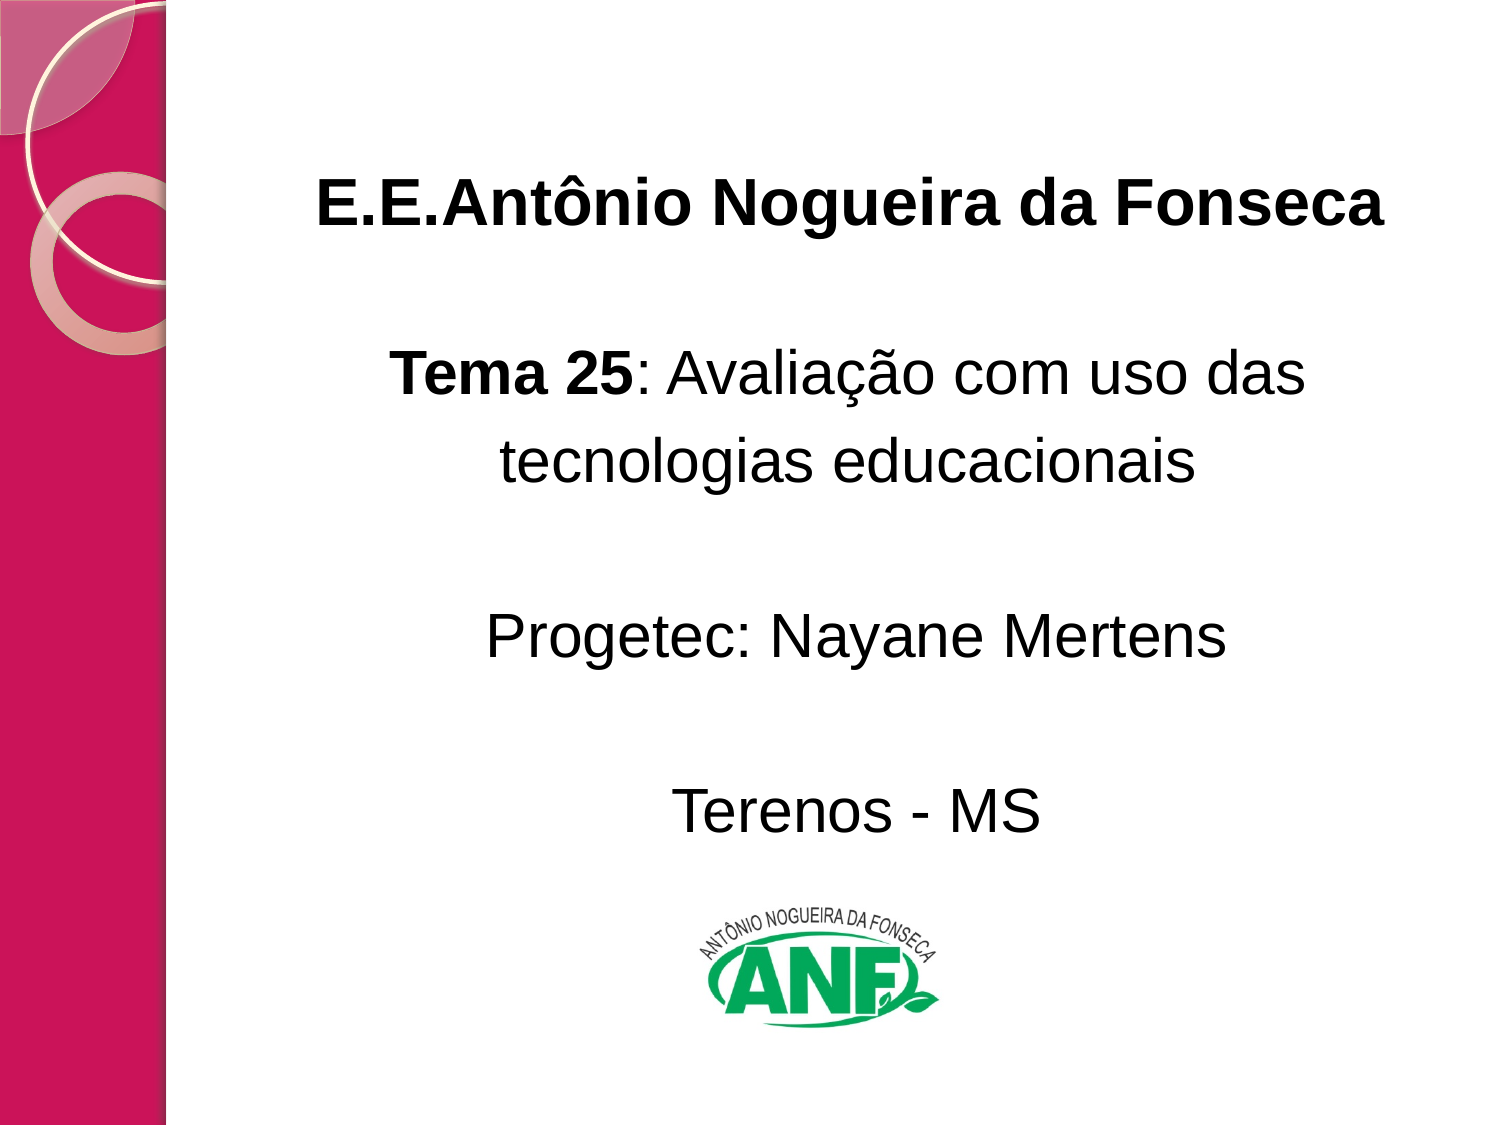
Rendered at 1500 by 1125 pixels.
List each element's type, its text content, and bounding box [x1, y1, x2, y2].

title E.E.Antônio Nogueira da Fonseca [235, 105, 1466, 237]
list Tema 25: Avaliação com uso das tecnologias educacionais Progetec: Nayane Mertens Terenos - MS [235, 237, 1466, 1025]
picture [691, 890, 950, 1044]
